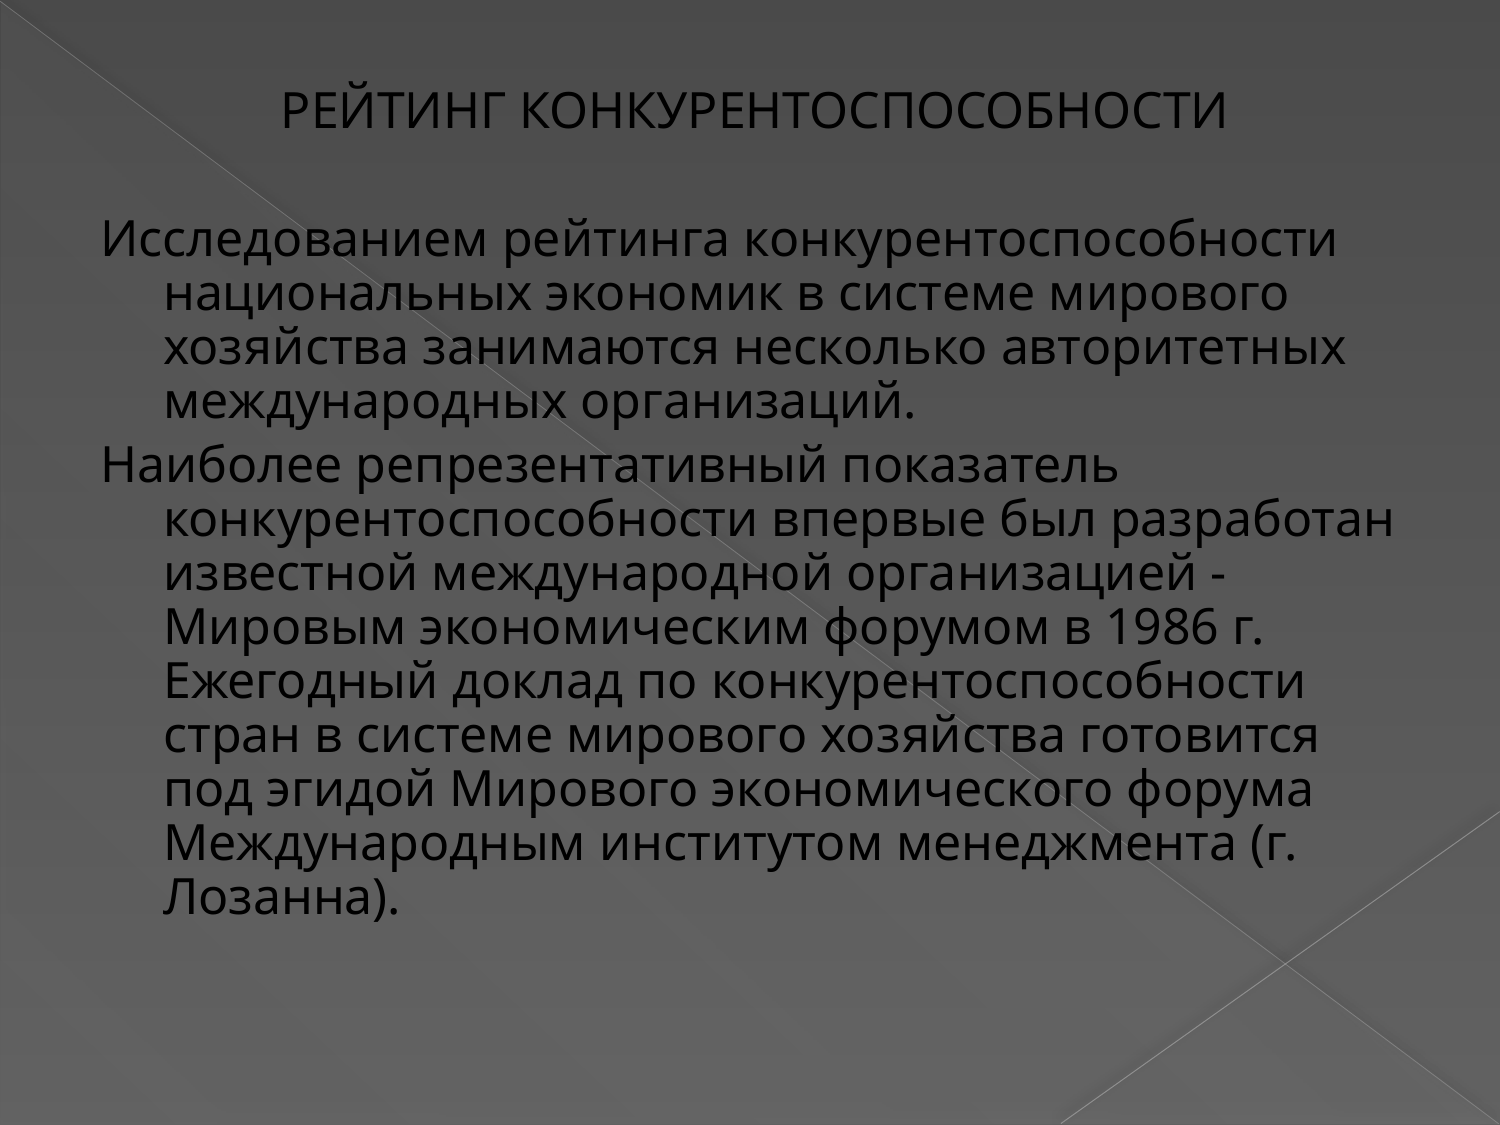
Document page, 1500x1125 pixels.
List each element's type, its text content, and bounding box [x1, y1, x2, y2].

list РЕЙТИНГ КОНКУРЕНТОСПОСОБНОСТИ Исследованием рейтинга конкурентоспособности национальных экономик в системе мирового хозяйства занимаются несколько авторитетных международных организаций. Наиболее репрезентативный показатель конкурентоспособности впервые был разработан известной международной организацией - Мировым экономическим форумом в 1986 г. Ежегодный доклад по конкурентоспособности стран в системе мирового хозяйства готовится под эгидой Мирового экономического форума Международным институтом менеджмента (г. Лозанна). [75, 78, 1425, 1005]
